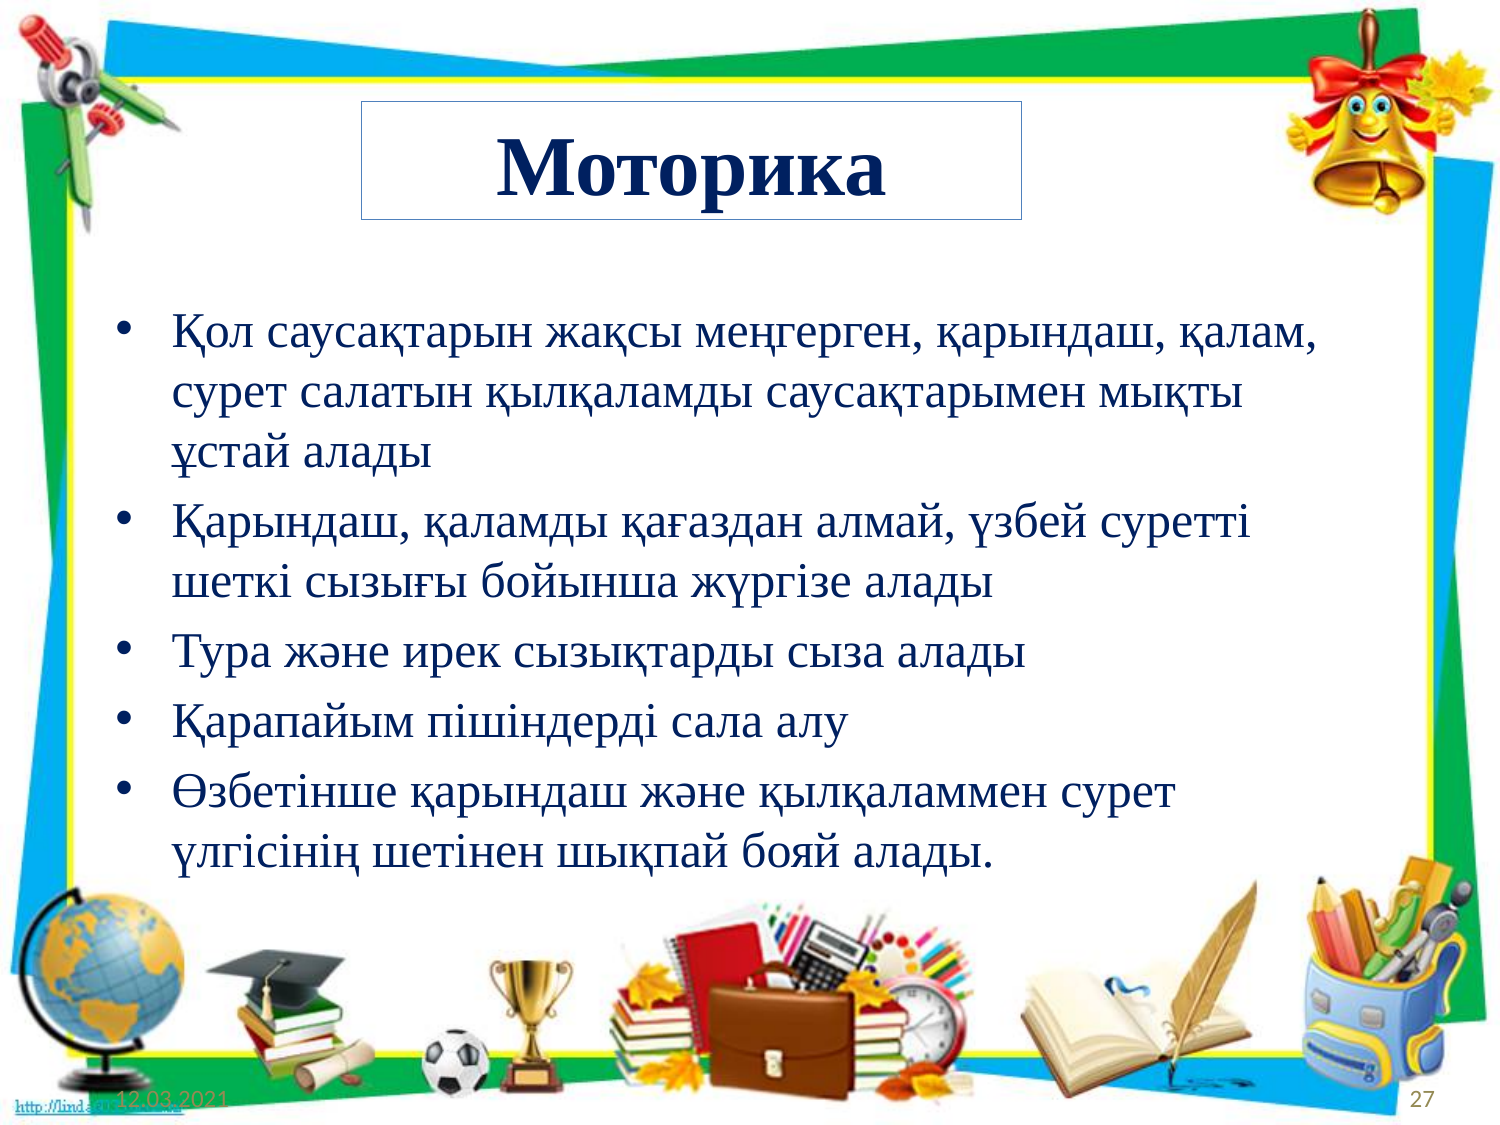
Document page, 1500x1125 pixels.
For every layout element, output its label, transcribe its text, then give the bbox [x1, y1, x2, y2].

picture [0, 0, 1500, 1125]
title Моторика [361, 101, 1022, 220]
list Қол саусақтарын жақсы меңгерген, қарындаш, қалам, сурет салатын қылқаламды саусақтарымен мықты ұстай алады Қарындаш, қаламды қағаздан алмай, үзбей суретті шеткі сызығы бойынша жүргізе алады Тура және ирек сызықтарды сыза алады Қарапайым пішіндерді сала алу Өзбетінше қарындаш және қылқаламмен сурет үлгісінің шетінен шықпай бояй алады. [100, 220, 1365, 941]
